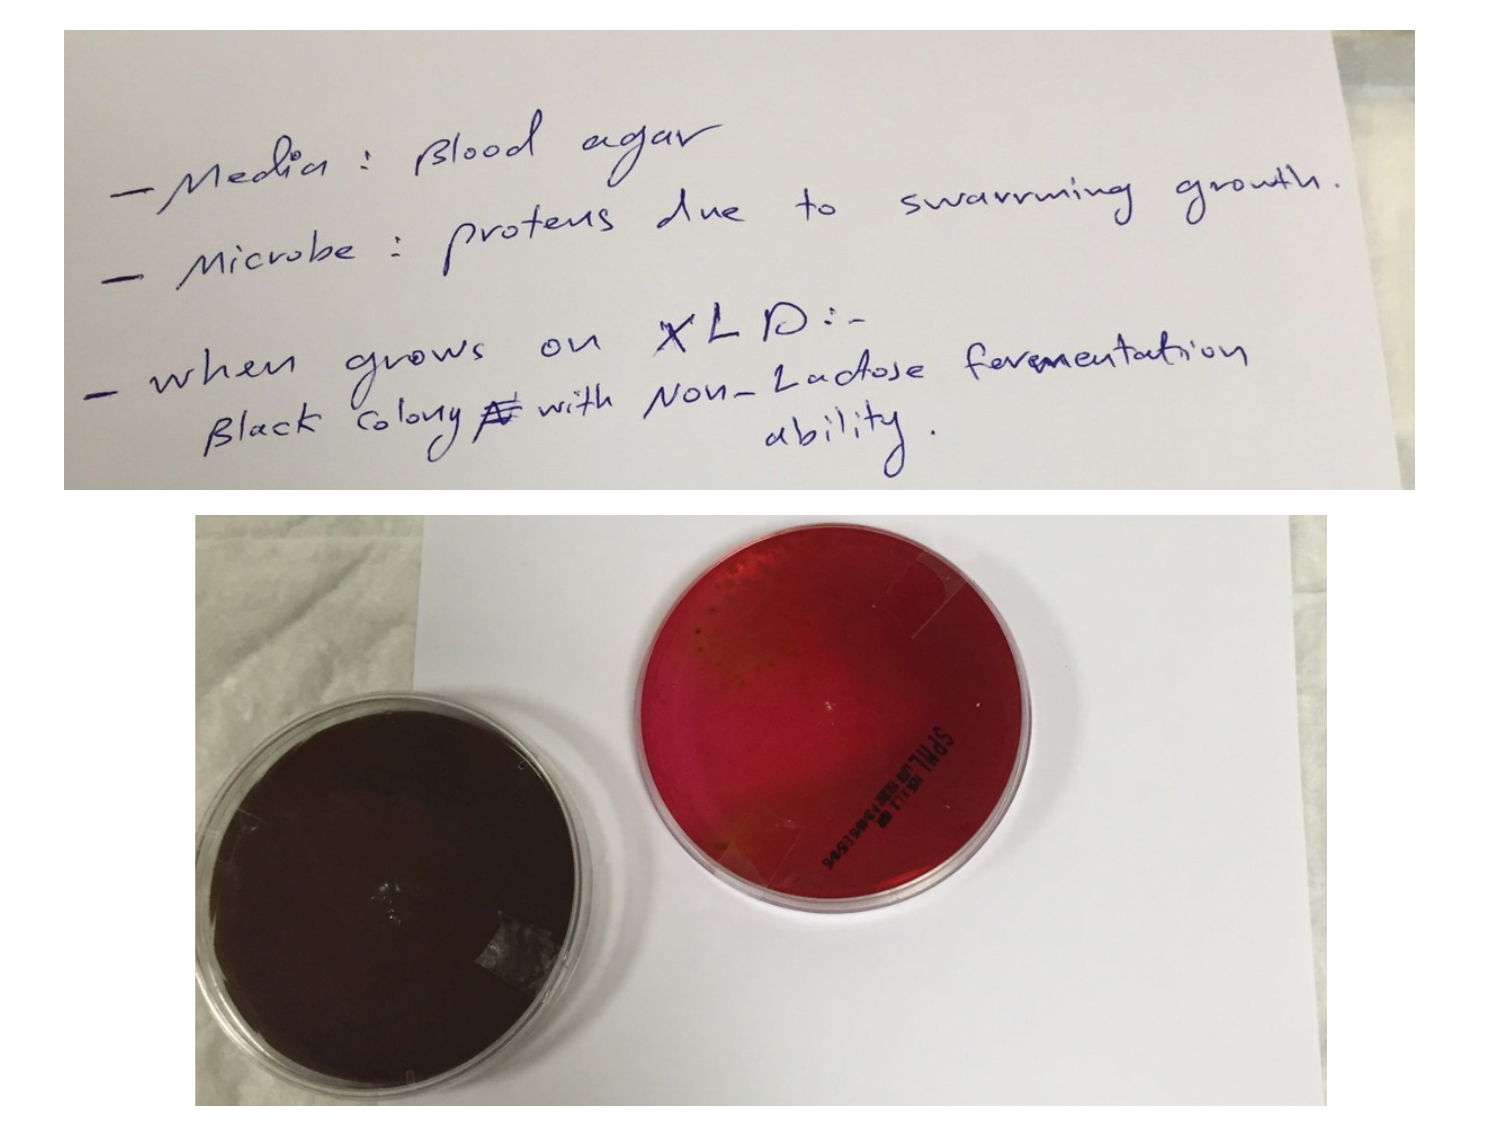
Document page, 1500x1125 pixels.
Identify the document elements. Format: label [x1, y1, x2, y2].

picture [196, 244, 1327, 1125]
list [64, 30, 1416, 491]
